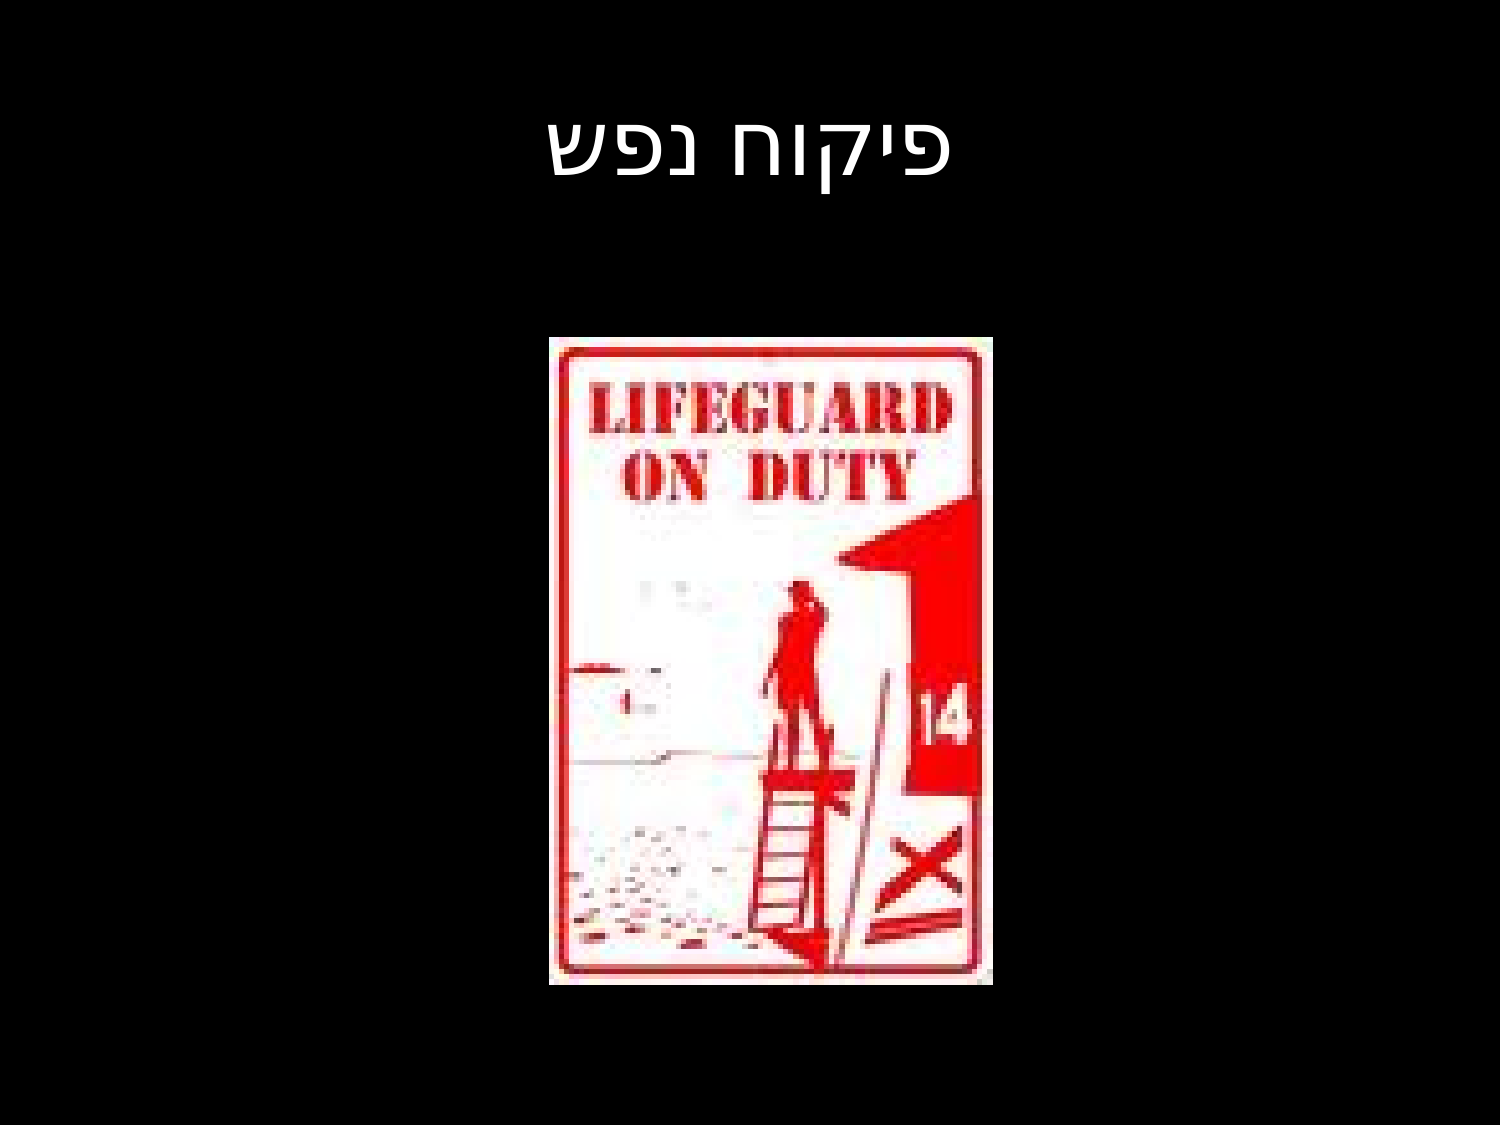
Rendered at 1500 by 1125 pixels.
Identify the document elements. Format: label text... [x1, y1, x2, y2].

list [549, 337, 994, 985]
title פיקוח נפש [75, 45, 1425, 233]
